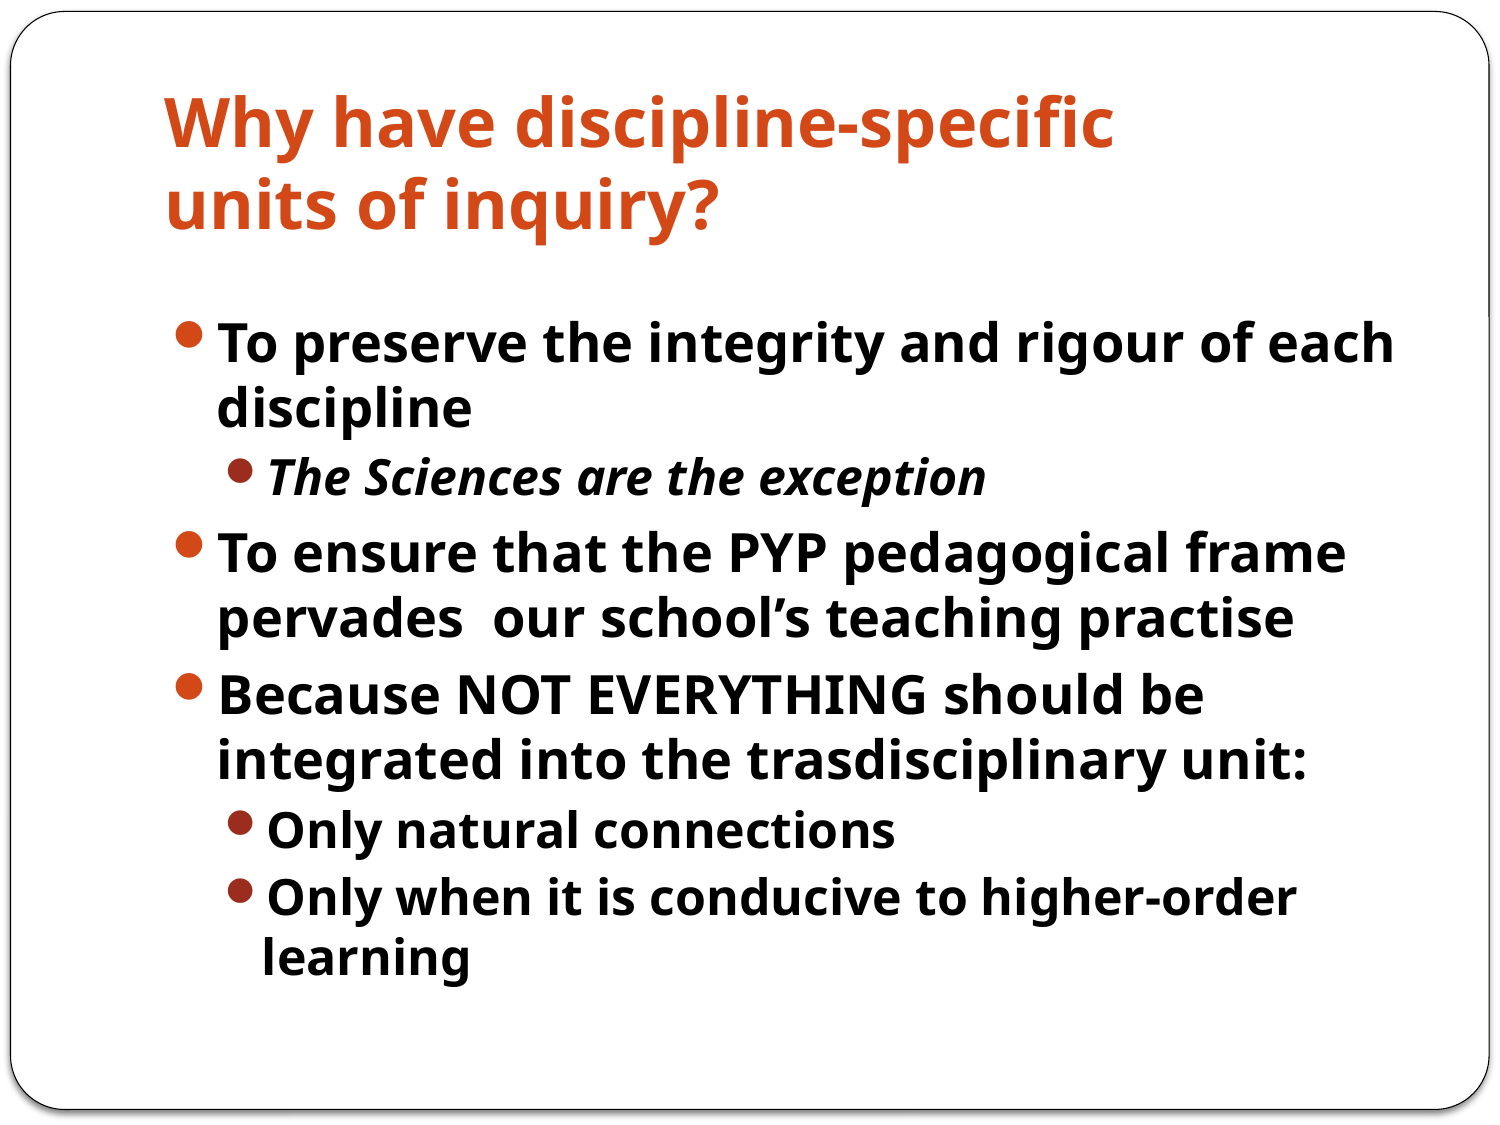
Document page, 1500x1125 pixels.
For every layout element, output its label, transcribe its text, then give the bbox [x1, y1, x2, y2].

title Why have discipline-specific units of inquiry? [150, 70, 1425, 258]
list To preserve the integrity and rigour of each discipline The Sciences are the exception To ensure that the PYP pedagogical frame pervades our school’s teaching practise Because NOT EVERYTHING should be integrated into the trasdisciplinary unit: Only natural connections Only when it is conducive to higher-order learning [157, 300, 1465, 1043]
